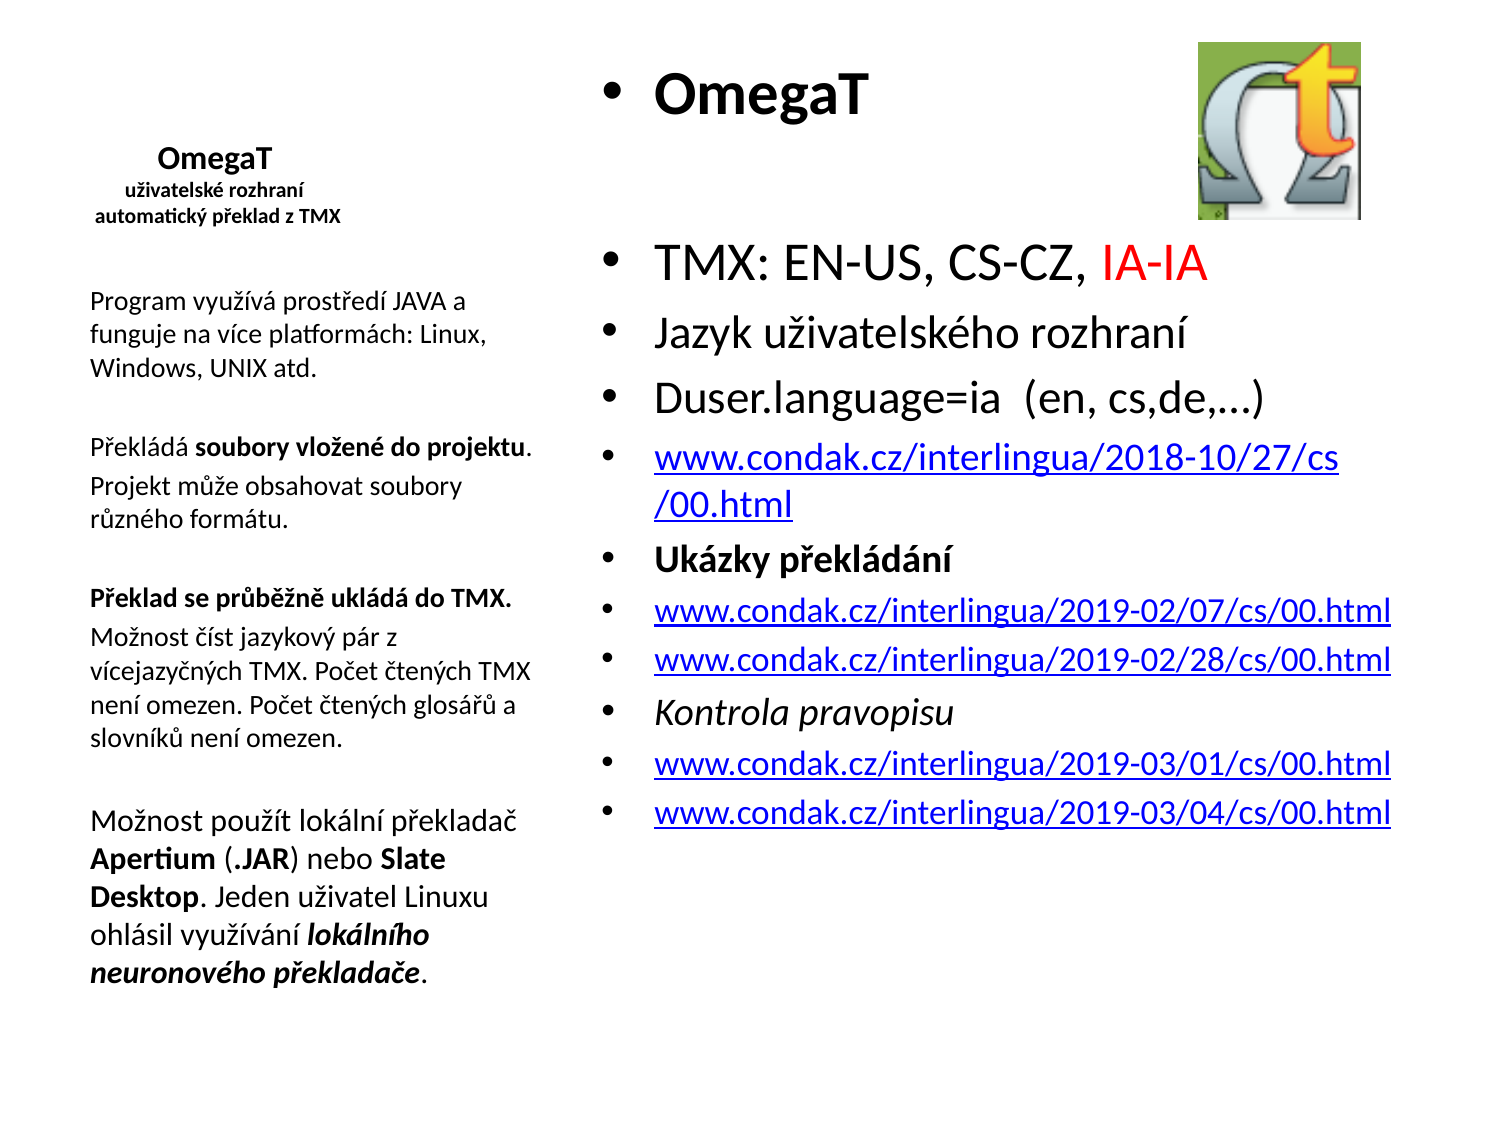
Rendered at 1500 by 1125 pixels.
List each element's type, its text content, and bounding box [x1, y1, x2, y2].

list OmegaT TMX: EN-US, CS-CZ, IA-IA Jazyk uživatelského rozhraní Duser.language=ia (en, cs,de,…) www.condak.cz/interlingua/2018-10/27/cs/00.html Ukázky překládání www.condak.cz/interlingua/2019-02/07/cs/00.html www.condak.cz/interlingua/2019-02/28/cs/00.html Kontrola pravopisu www.condak.cz/interlingua/2019-03/01/cs/00.html www.condak.cz/interlingua/2019-03/04/cs/00.html [586, 44, 1425, 1005]
picture [1198, 42, 1361, 220]
list Program využívá prostředí JAVA a funguje na více platformách: Linux, Windows, UNIX atd. Překládá soubory vložené do projektu. Projekt může obsahovat soubory různého formátu. Překlad se průběžně ukládá do TMX. Možnost číst jazykový pár z vícejazyčných TMX. Počet čtených TMX není omezen. Počet čtených glosářů a slovníků není omezen. Možnost použít lokální překladač Apertium (.JAR) nebo Slate Desktop. Jeden uživatel Linuxu ohlásil využívání lokálního neuronového překladače. [75, 235, 569, 1005]
title OmegaT uživatelské rozhraní automatický překlad z TMX [75, 44, 569, 235]
